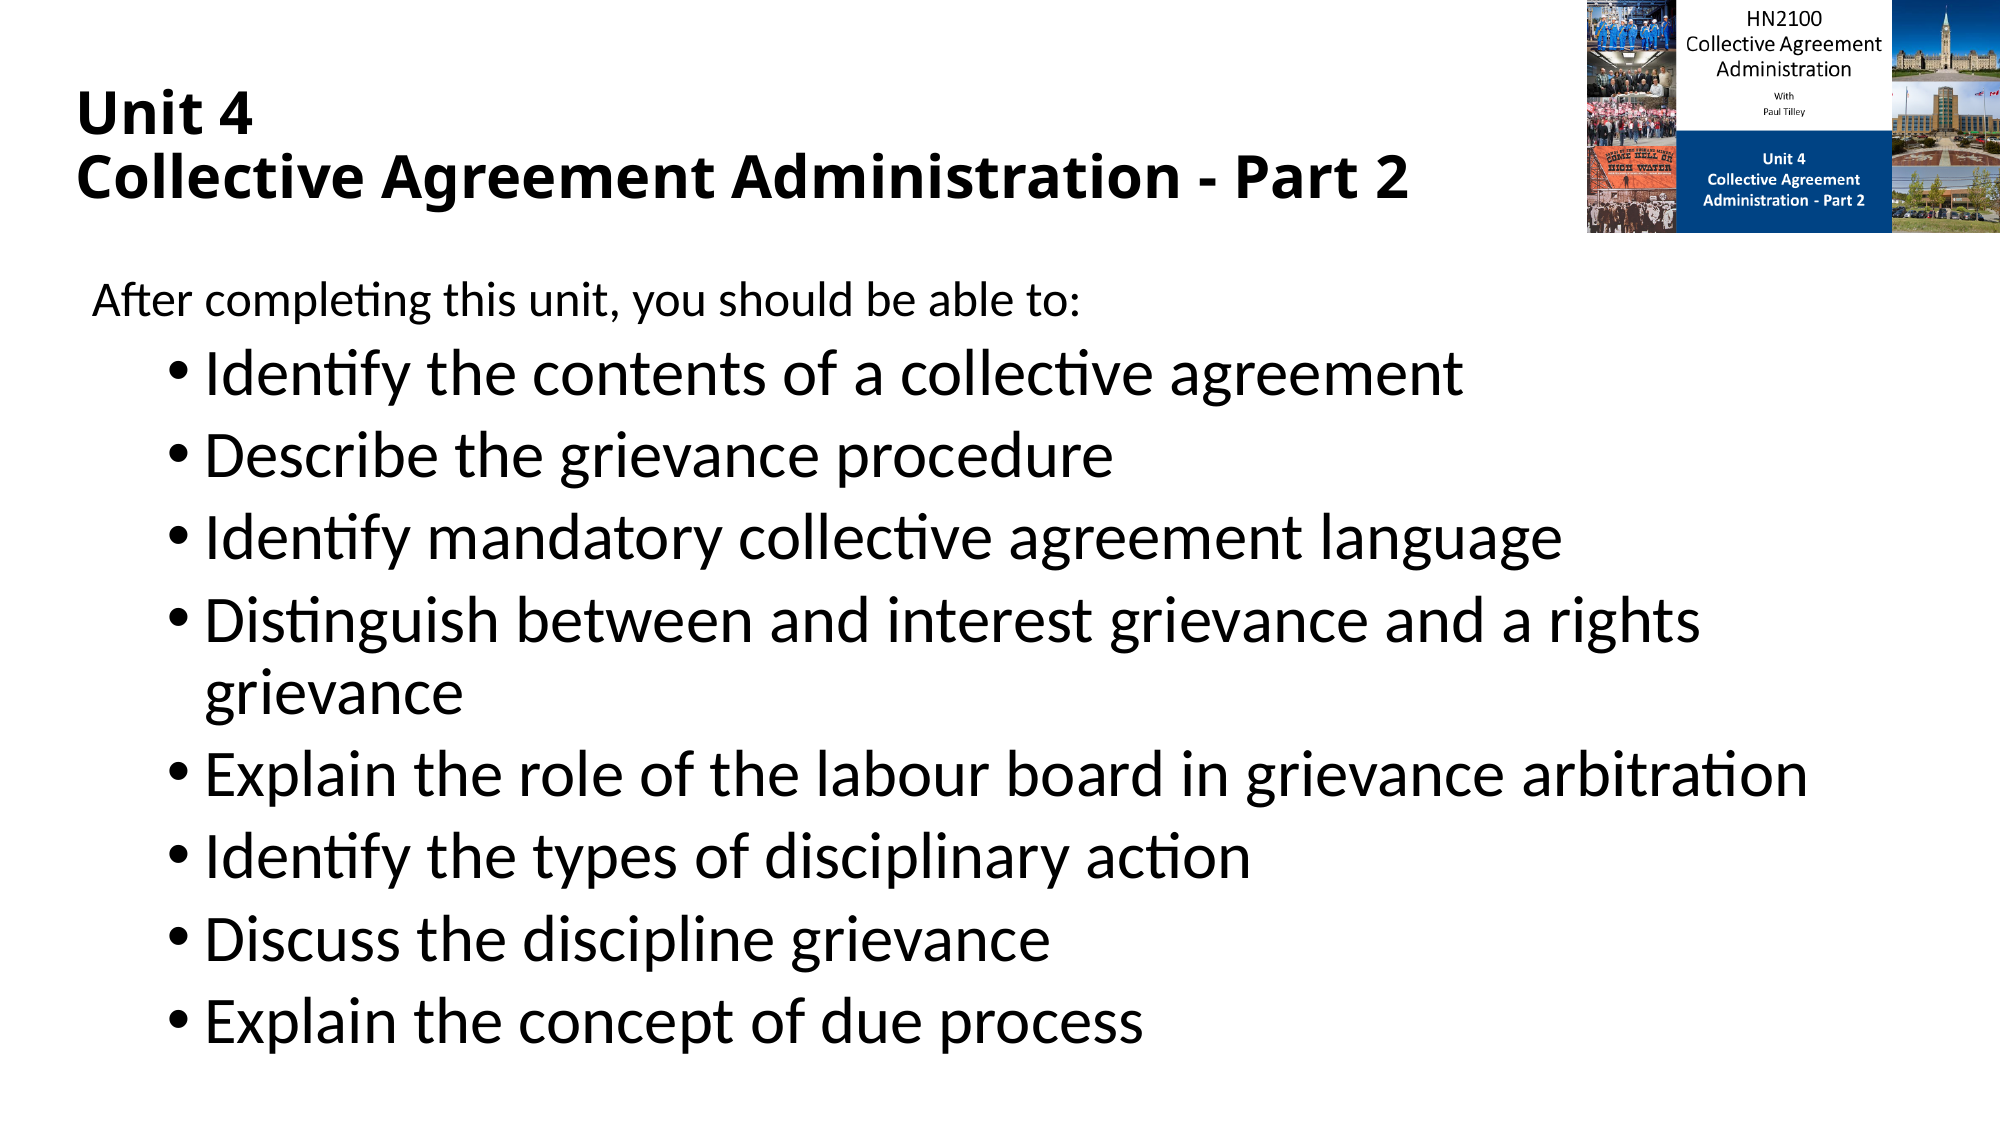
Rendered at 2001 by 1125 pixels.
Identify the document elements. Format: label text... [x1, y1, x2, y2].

title Unit 4 Collective Agreement Administration - Part 2 [60, 74, 1786, 292]
picture [1587, 0, 2000, 233]
list After completing this unit, you should be able to: Identify the contents of a collective agreement Describe the grievance procedure Identify mandatory collective agreement language Distinguish between and interest grievance and a rights grievance Explain the role of the labour board in grievance arbitration Identify the types of disciplinary action Discuss the discipline grievance Explain the concept of due process [76, 265, 1865, 1016]
